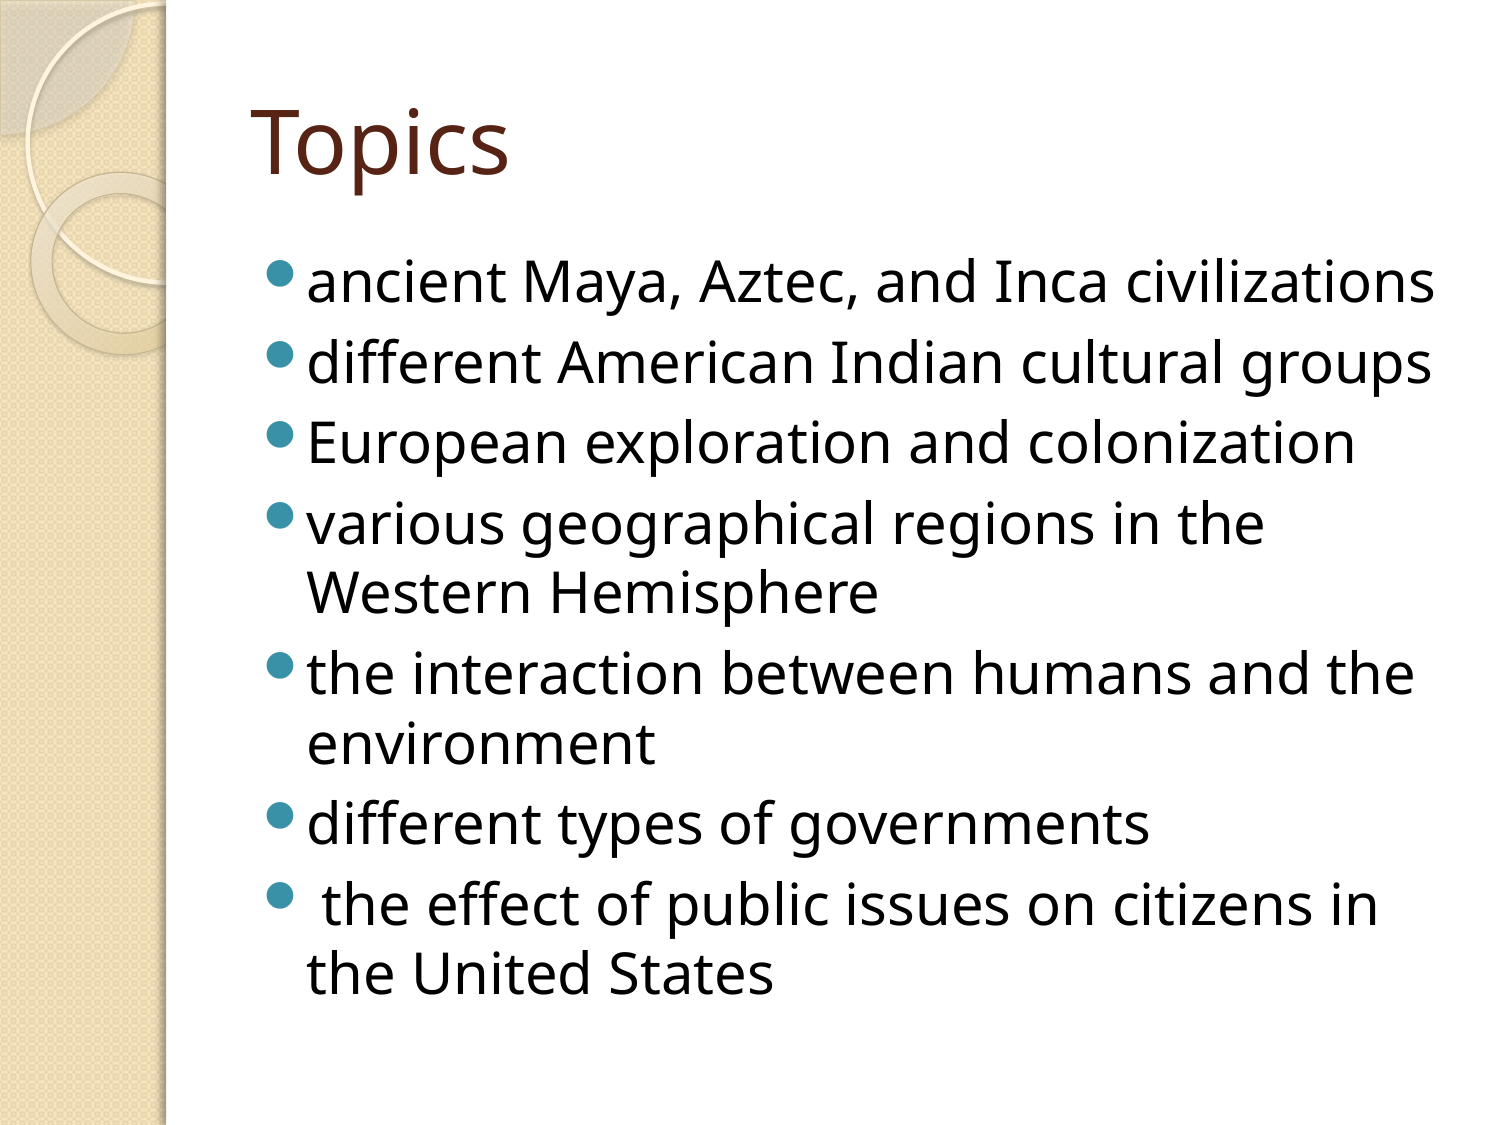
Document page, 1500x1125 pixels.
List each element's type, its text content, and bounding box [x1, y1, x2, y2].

list ancient Maya, Aztec, and Inca civilizations different American Indian cultural groups European exploration and colonization various geographical regions in the Western Hemisphere the interaction between humans and the environment different types of governments the effect of public issues on citizens in the United States [235, 237, 1466, 1025]
title Topics [235, 45, 1466, 233]
